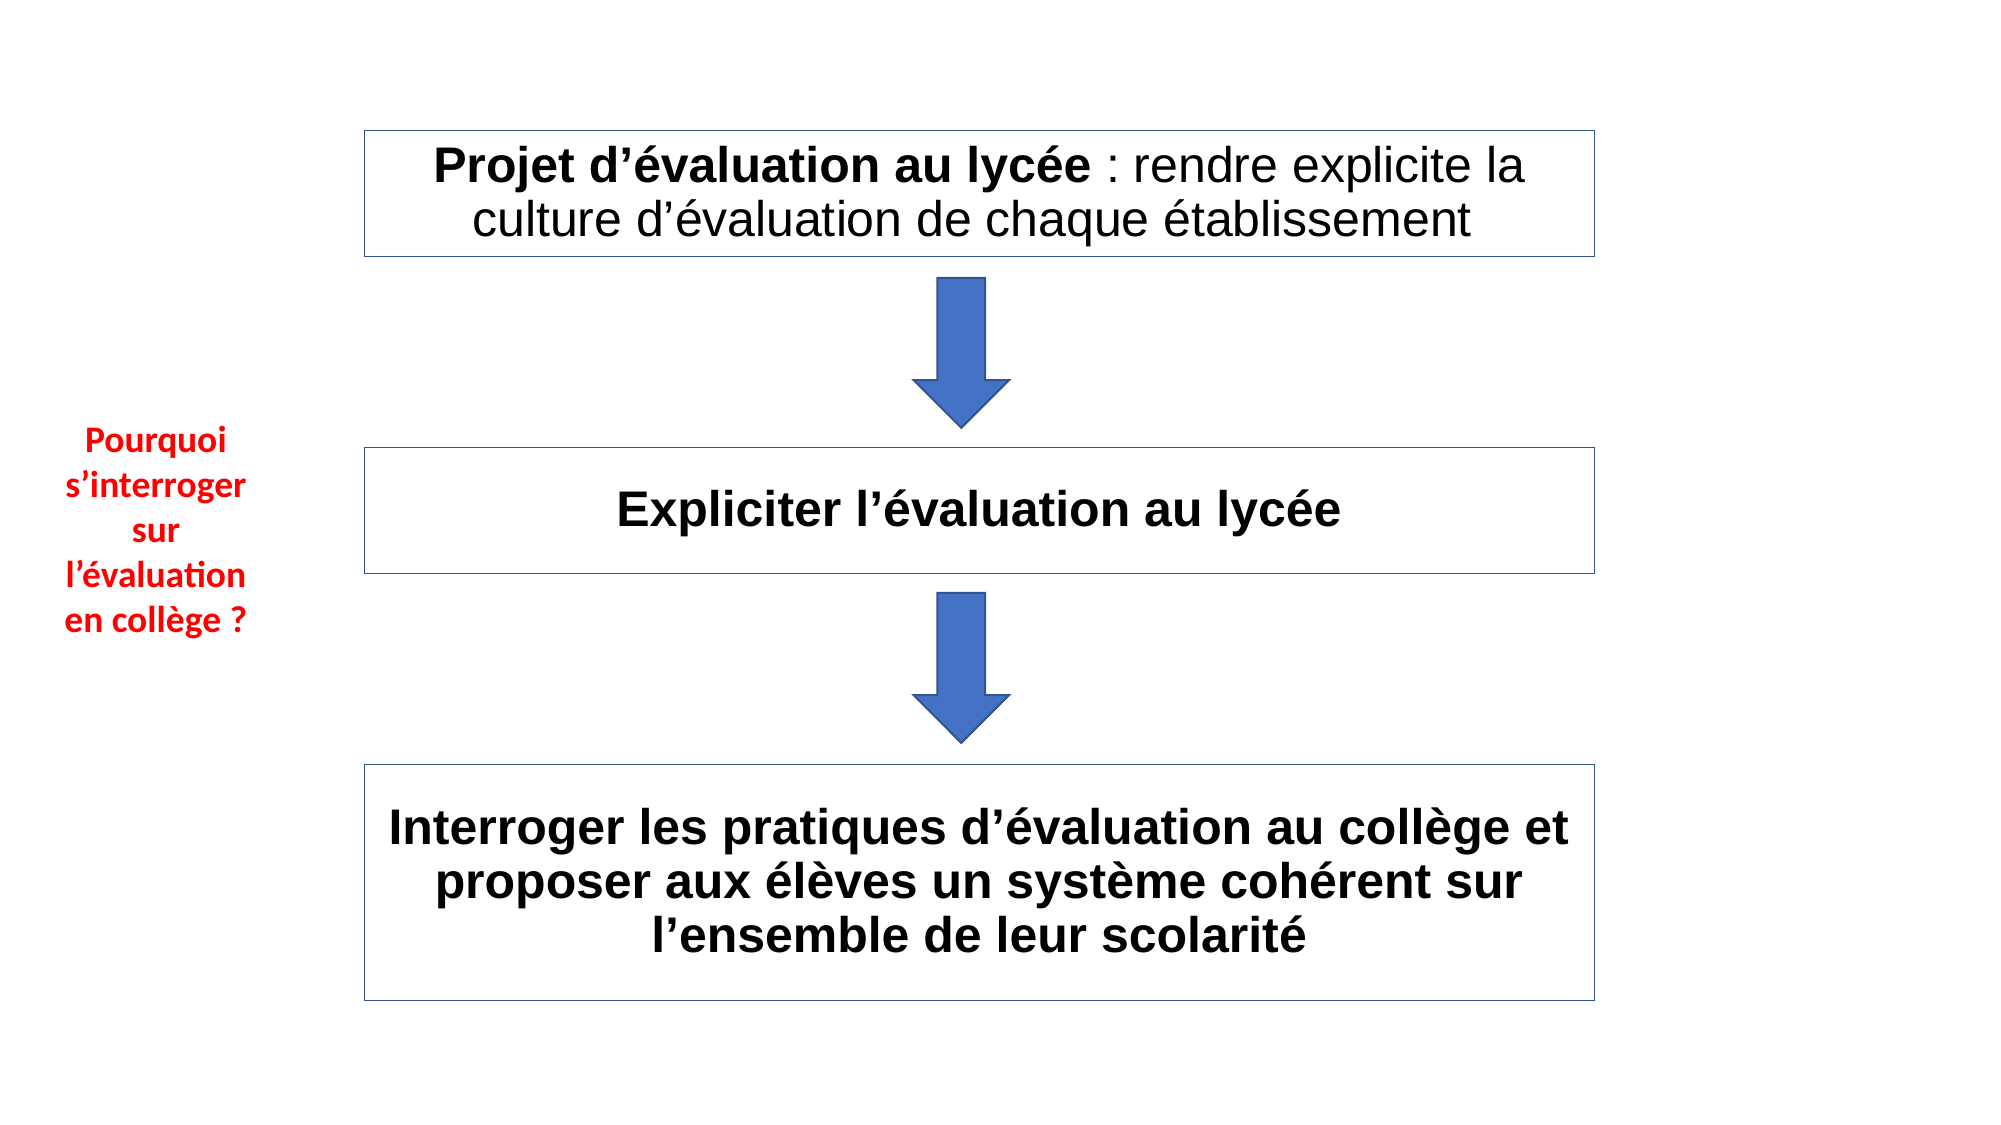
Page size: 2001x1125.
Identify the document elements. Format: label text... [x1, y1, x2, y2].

title Projet d’évaluation au lycée : rendre explicite la culture d’évaluation de chaque établissement [364, 130, 1595, 257]
text_box Expliciter l’évaluation au lycée [364, 447, 1595, 574]
text_box [911, 591, 1012, 745]
text_box [911, 276, 1012, 430]
text_box Pourquoi s’interroger sur l’évaluation en collège ? [29, 407, 283, 648]
text_box Interroger les pratiques d’évaluation au collège et proposer aux élèves un système cohérent sur l’ensemble de leur scolarité [364, 764, 1595, 1001]
